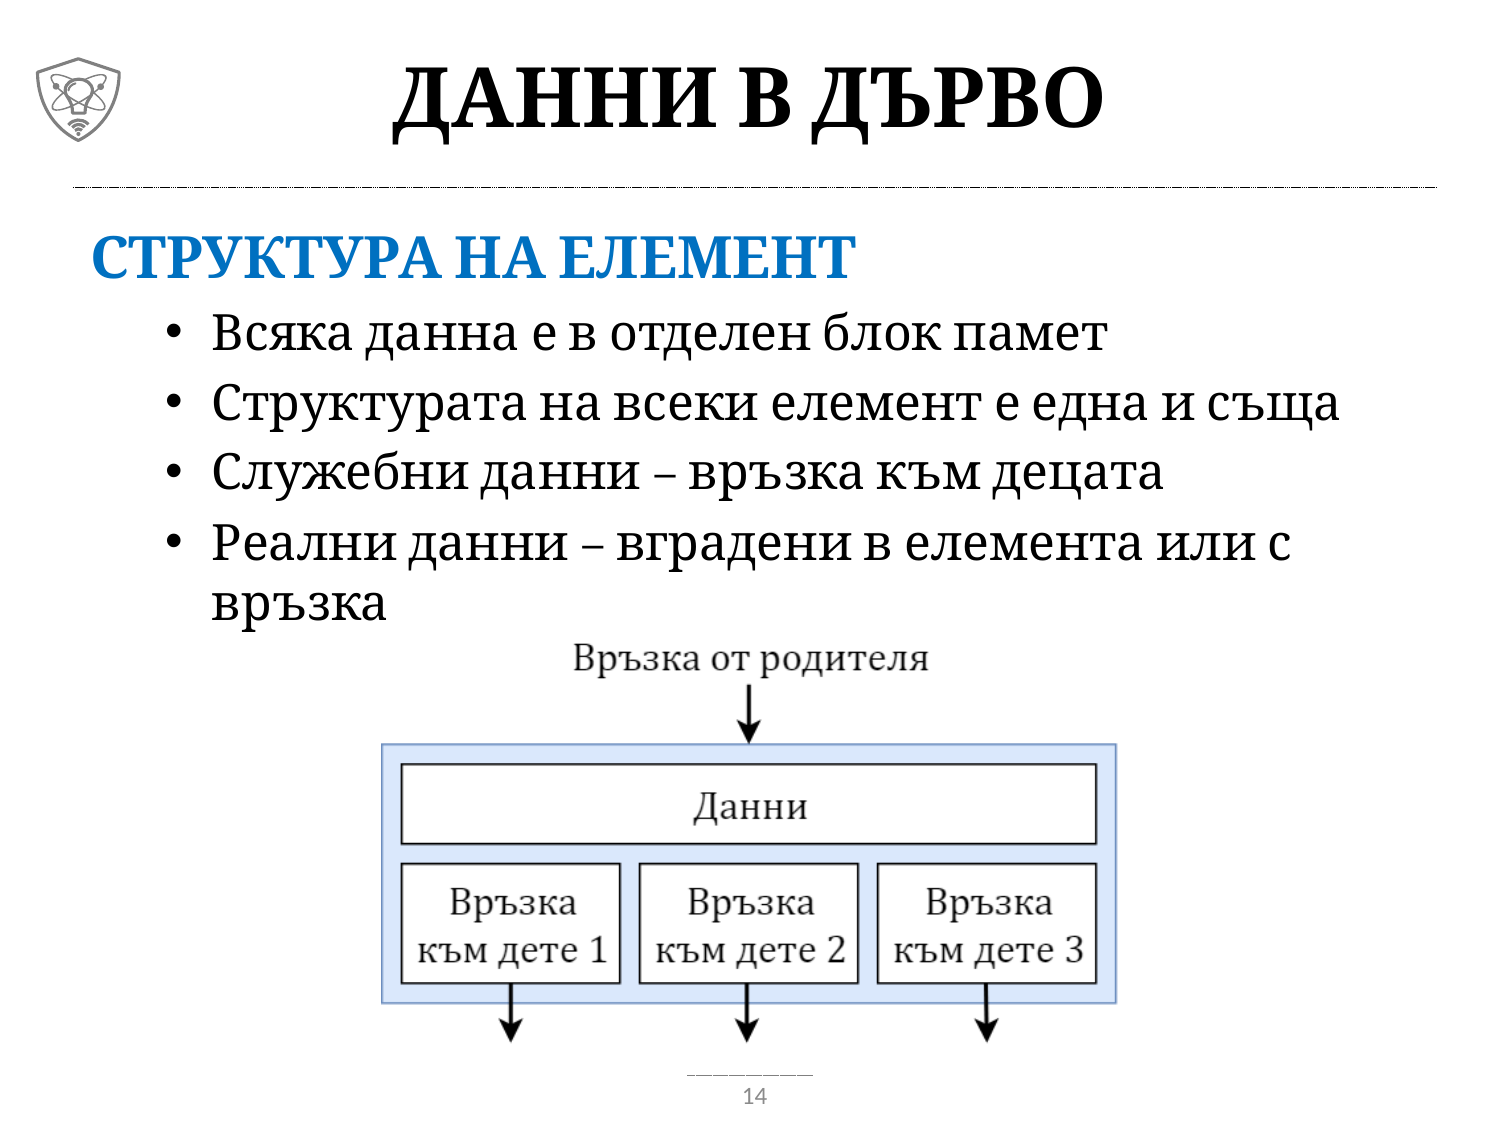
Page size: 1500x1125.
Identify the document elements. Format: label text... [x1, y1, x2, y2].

list Структура на елемент Всяка данна е в отделен блок памет Структурата на всеки елемент е една и съща Служебни данни – връзка към децата Реални данни – вградени в елемента или с връзка [75, 212, 1450, 1063]
title Данни в дърво [0, 0, 1500, 188]
slide_number 14 [579, 1071, 930, 1125]
picture [380, 624, 1119, 1062]
